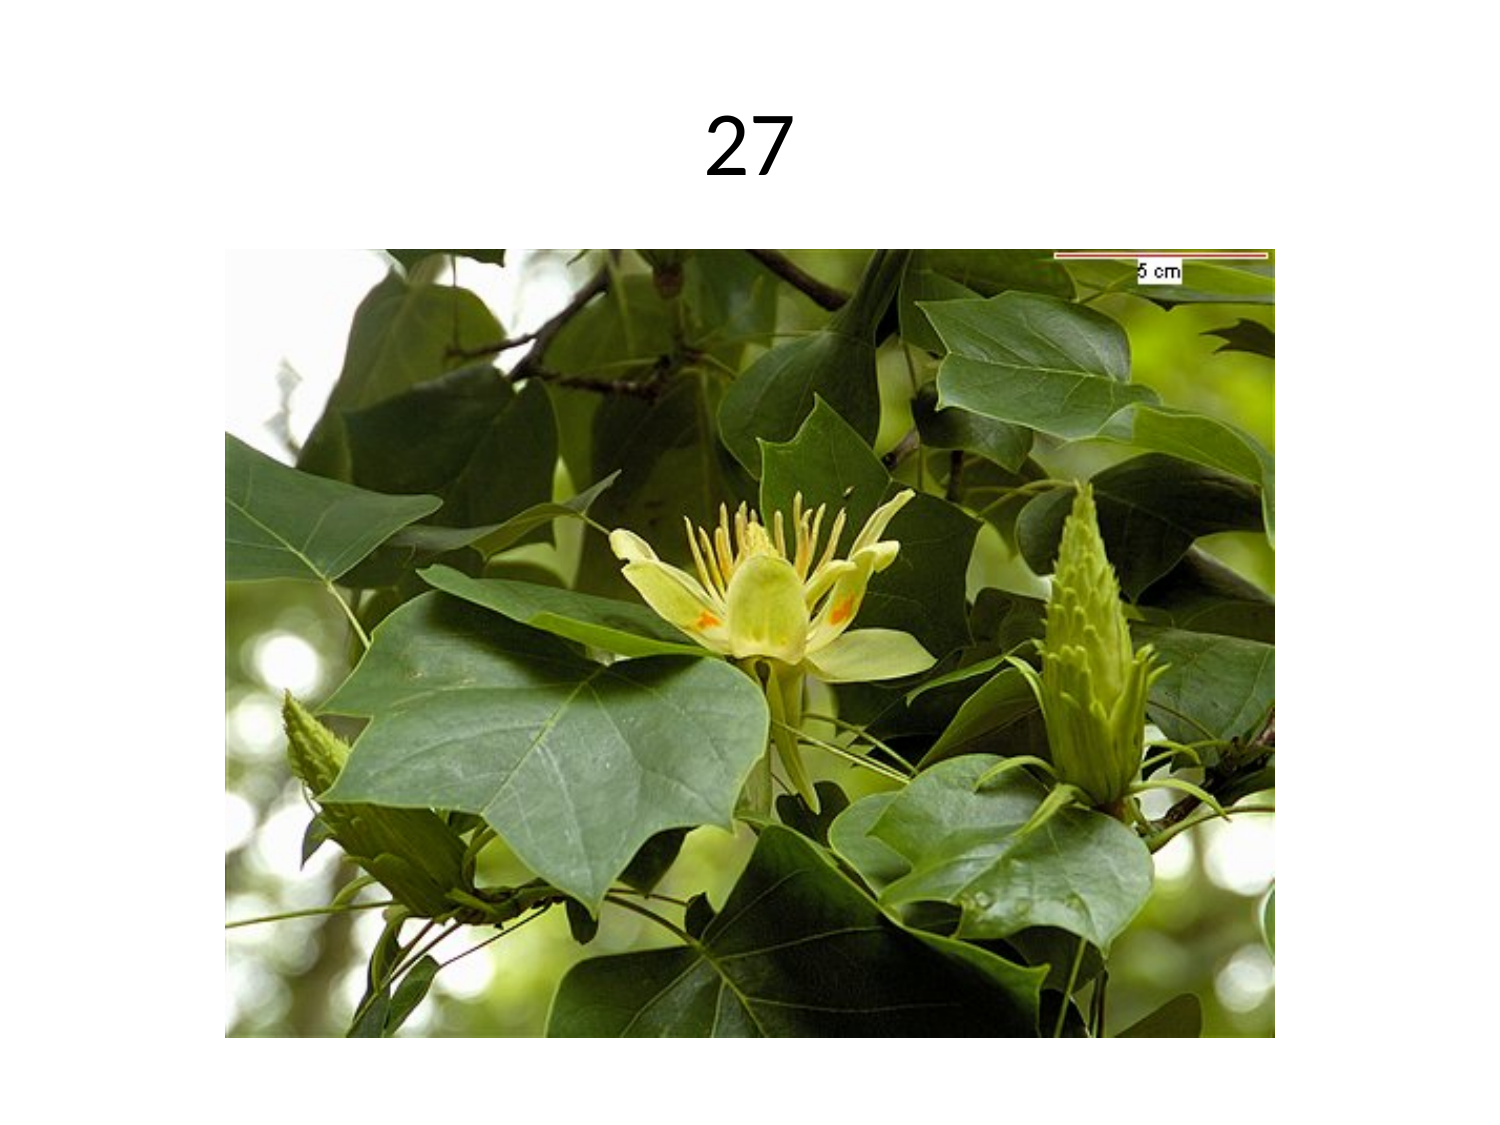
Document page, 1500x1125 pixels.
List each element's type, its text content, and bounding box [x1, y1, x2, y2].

picture [224, 249, 1276, 1038]
title 27 [75, 45, 1425, 233]
